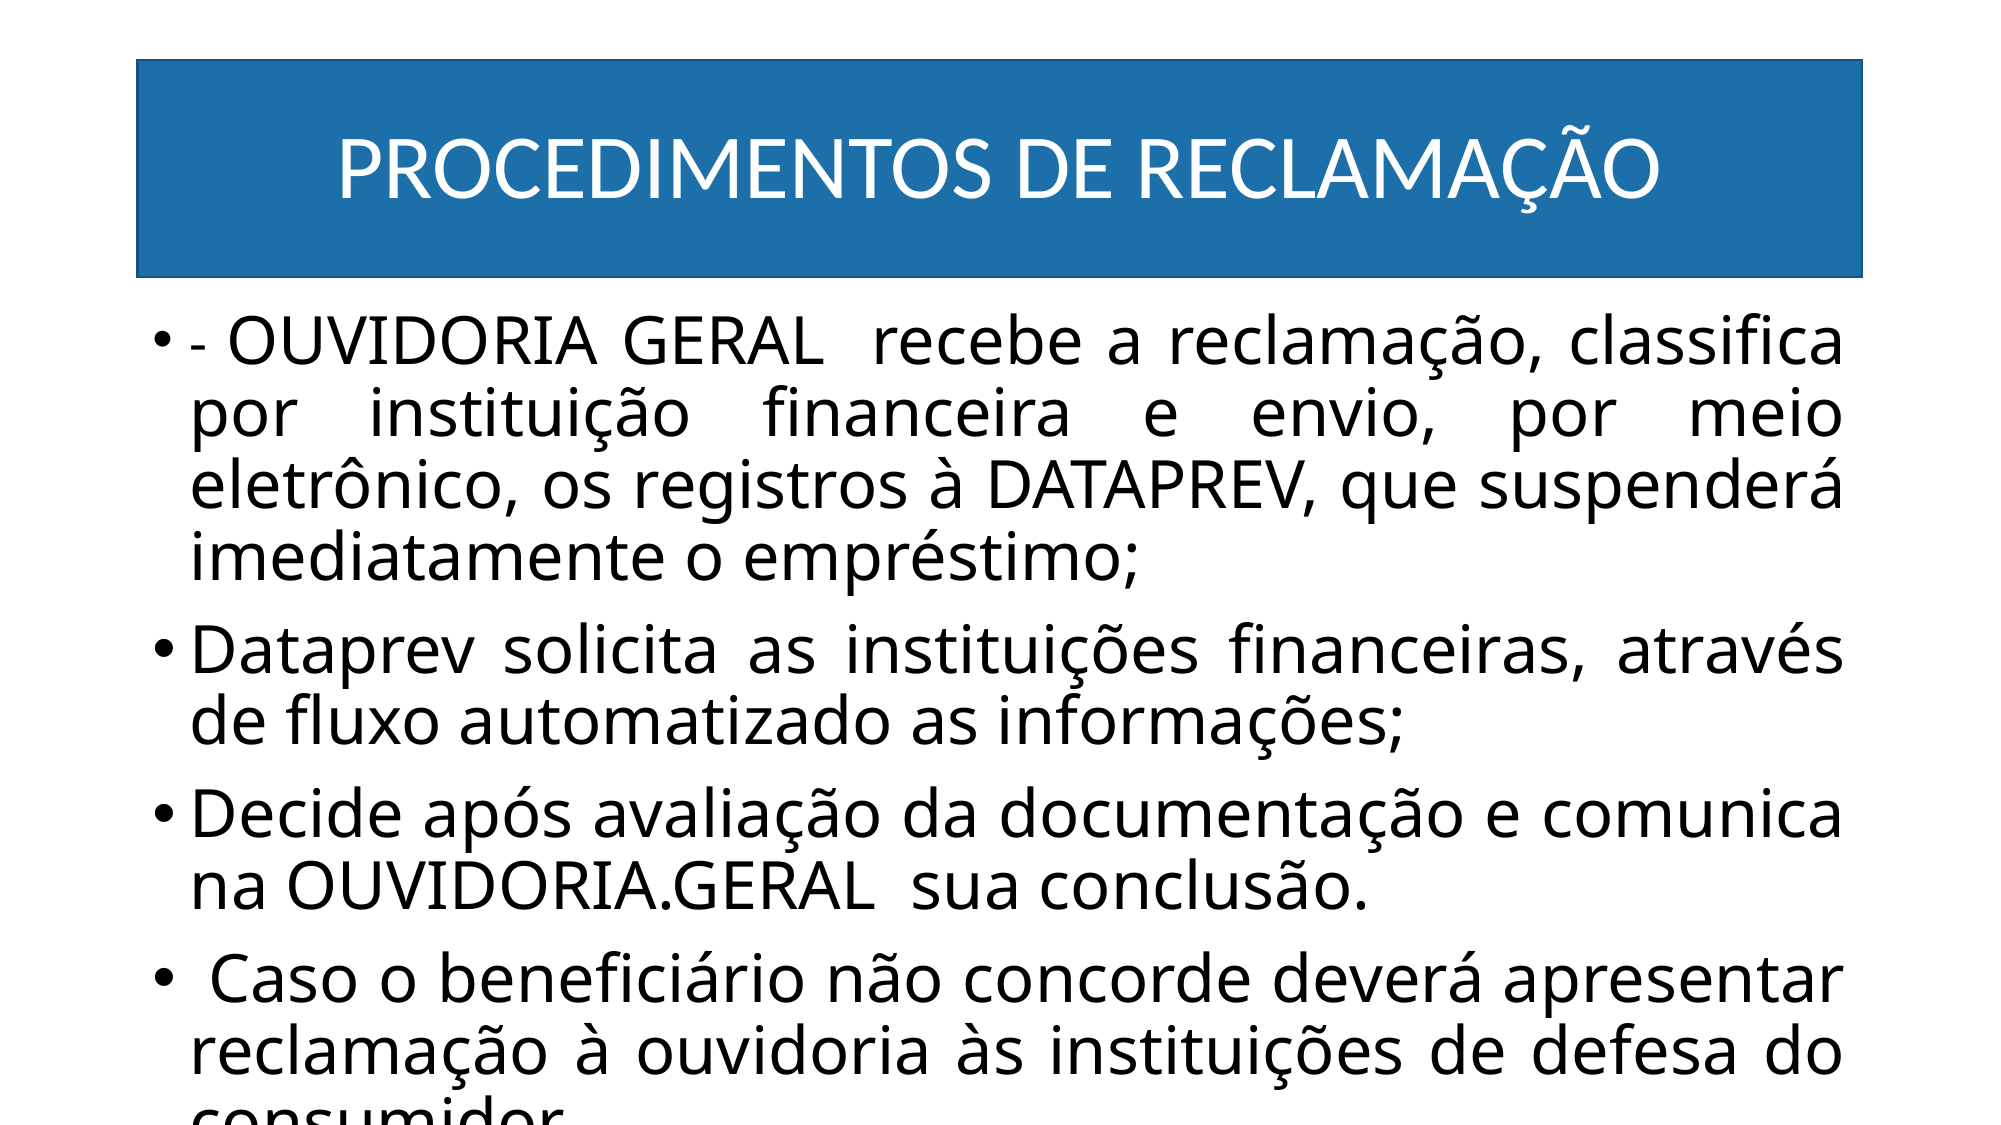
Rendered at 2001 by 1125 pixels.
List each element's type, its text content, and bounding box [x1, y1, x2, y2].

title PROCEDIMENTOS DE RECLAMAÇÃO [136, 59, 1863, 278]
list - OUVIDORIA GERAL recebe a reclamação, classifica por instituição financeira e envio, por meio eletrônico, os registros à DATAPREV, que suspenderá imediatamente o empréstimo; Dataprev solicita as instituições financeiras, através de fluxo automatizado as informações; Decide após avaliação da documentação e comunica na OUVIDORIA.GERAL sua conclusão. Caso o beneficiário não concorde deverá apresentar reclamação à ouvidoria às instituições de defesa do consumidor. [137, 299, 1863, 1014]
